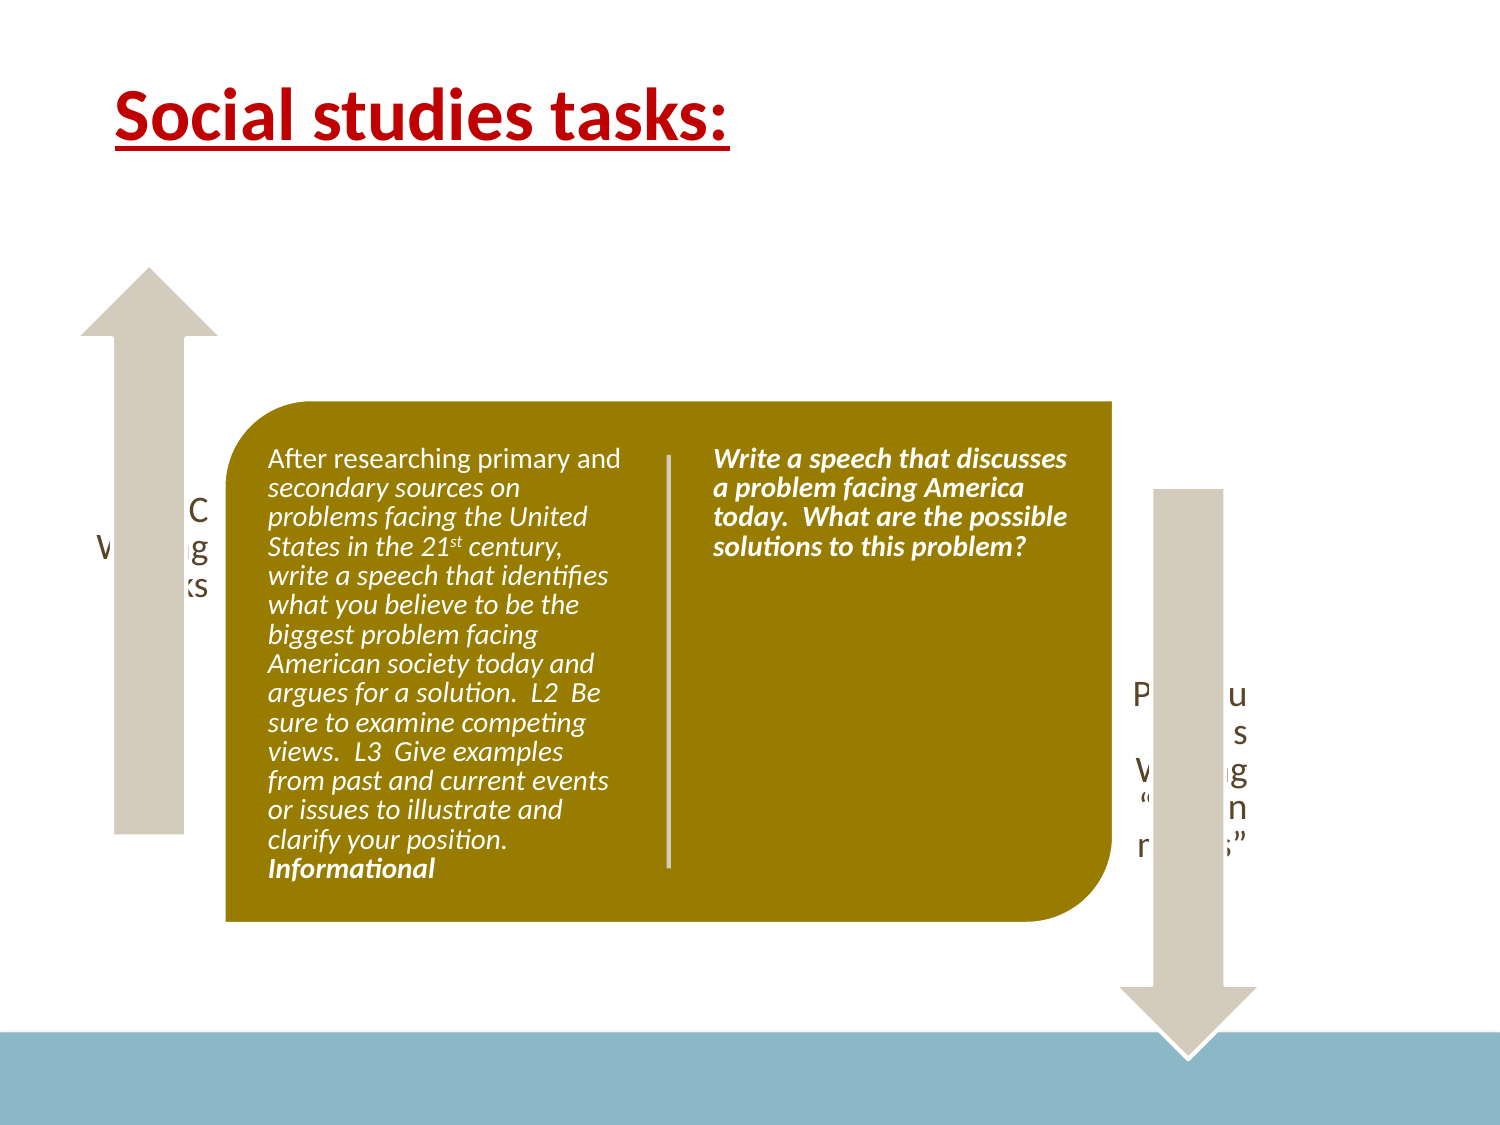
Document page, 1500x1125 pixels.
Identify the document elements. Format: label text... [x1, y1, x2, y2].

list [74, 263, 1263, 1060]
title Social studies tasks: [114, 75, 1425, 159]
